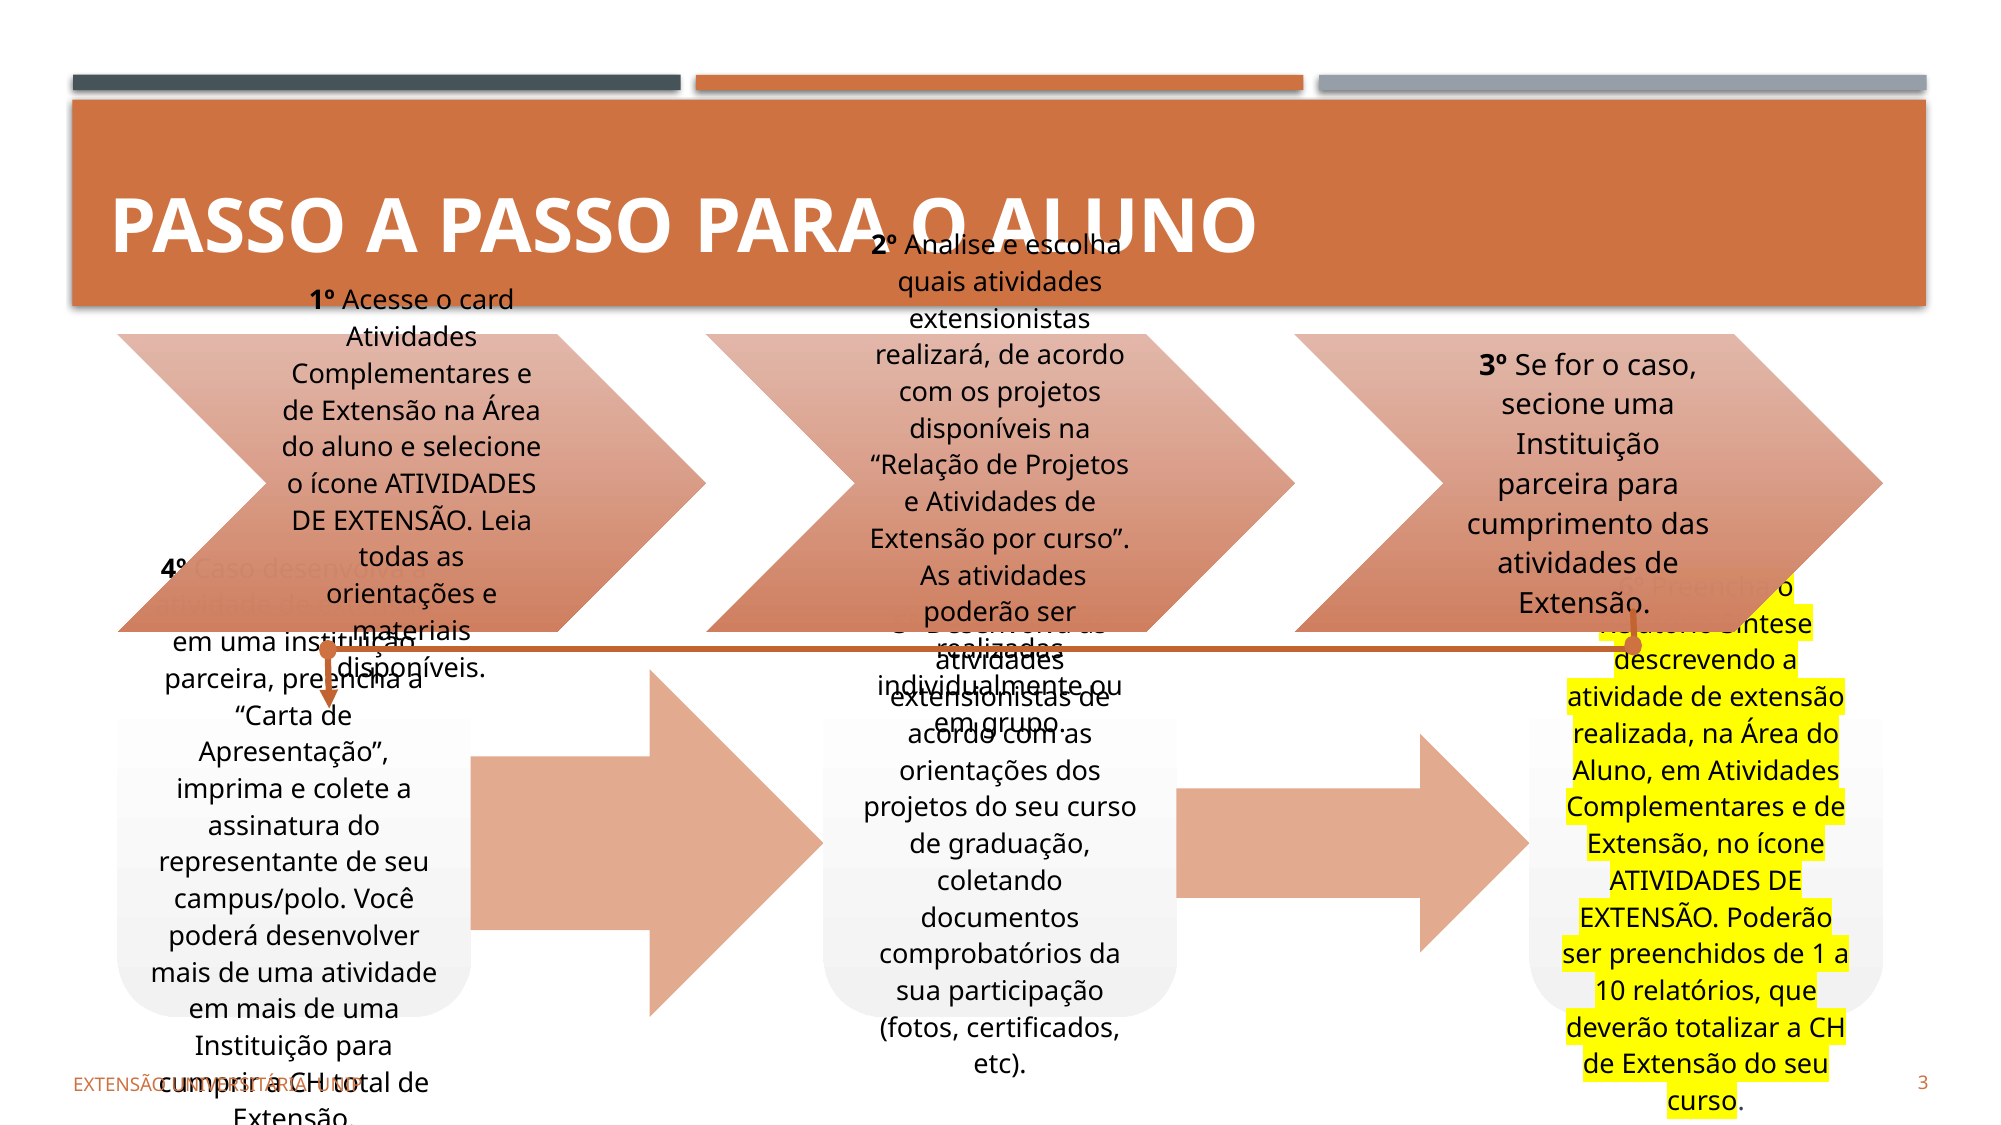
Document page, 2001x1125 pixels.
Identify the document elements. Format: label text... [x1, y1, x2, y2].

title Passo a passo para o aluno [94, 119, 1904, 276]
slide_number 3 [1770, 1053, 1944, 1114]
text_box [116, 333, 1883, 633]
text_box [116, 668, 1883, 1018]
footer Extensão UNIVERSITÁRIA unip [58, 1053, 1177, 1114]
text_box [318, 610, 1643, 710]
